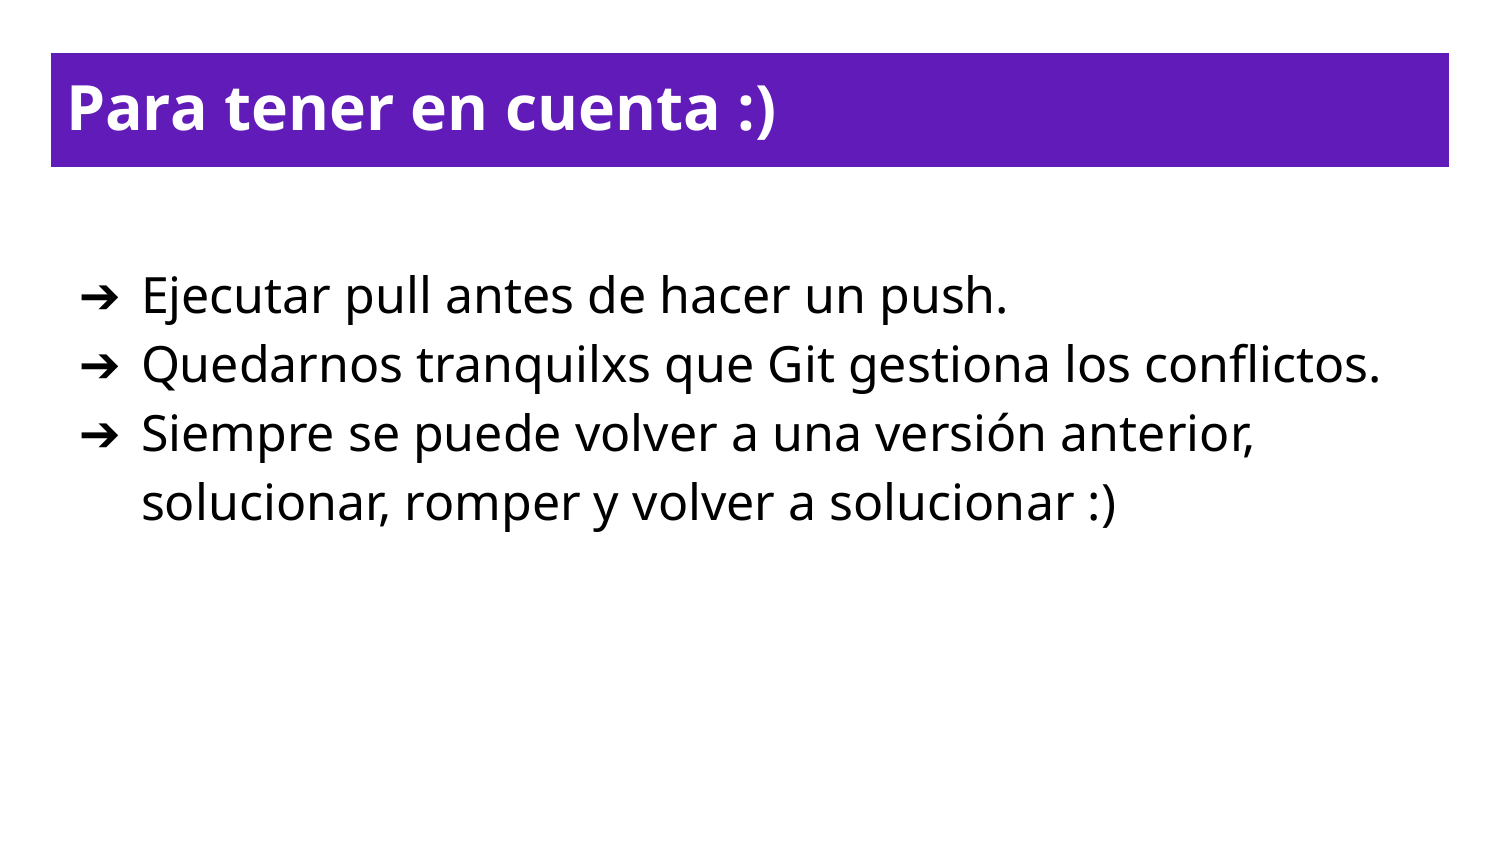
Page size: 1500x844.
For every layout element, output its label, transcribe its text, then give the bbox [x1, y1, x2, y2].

list Ejecutar pull antes de hacer un push. Quedarnos tranquilxs que Git gestiona los conflictos. Siempre se puede volver a una versión anterior, solucionar, romper y volver a solucionar :) [51, 239, 1449, 801]
title Para tener en cuenta :) [51, 53, 1449, 167]
